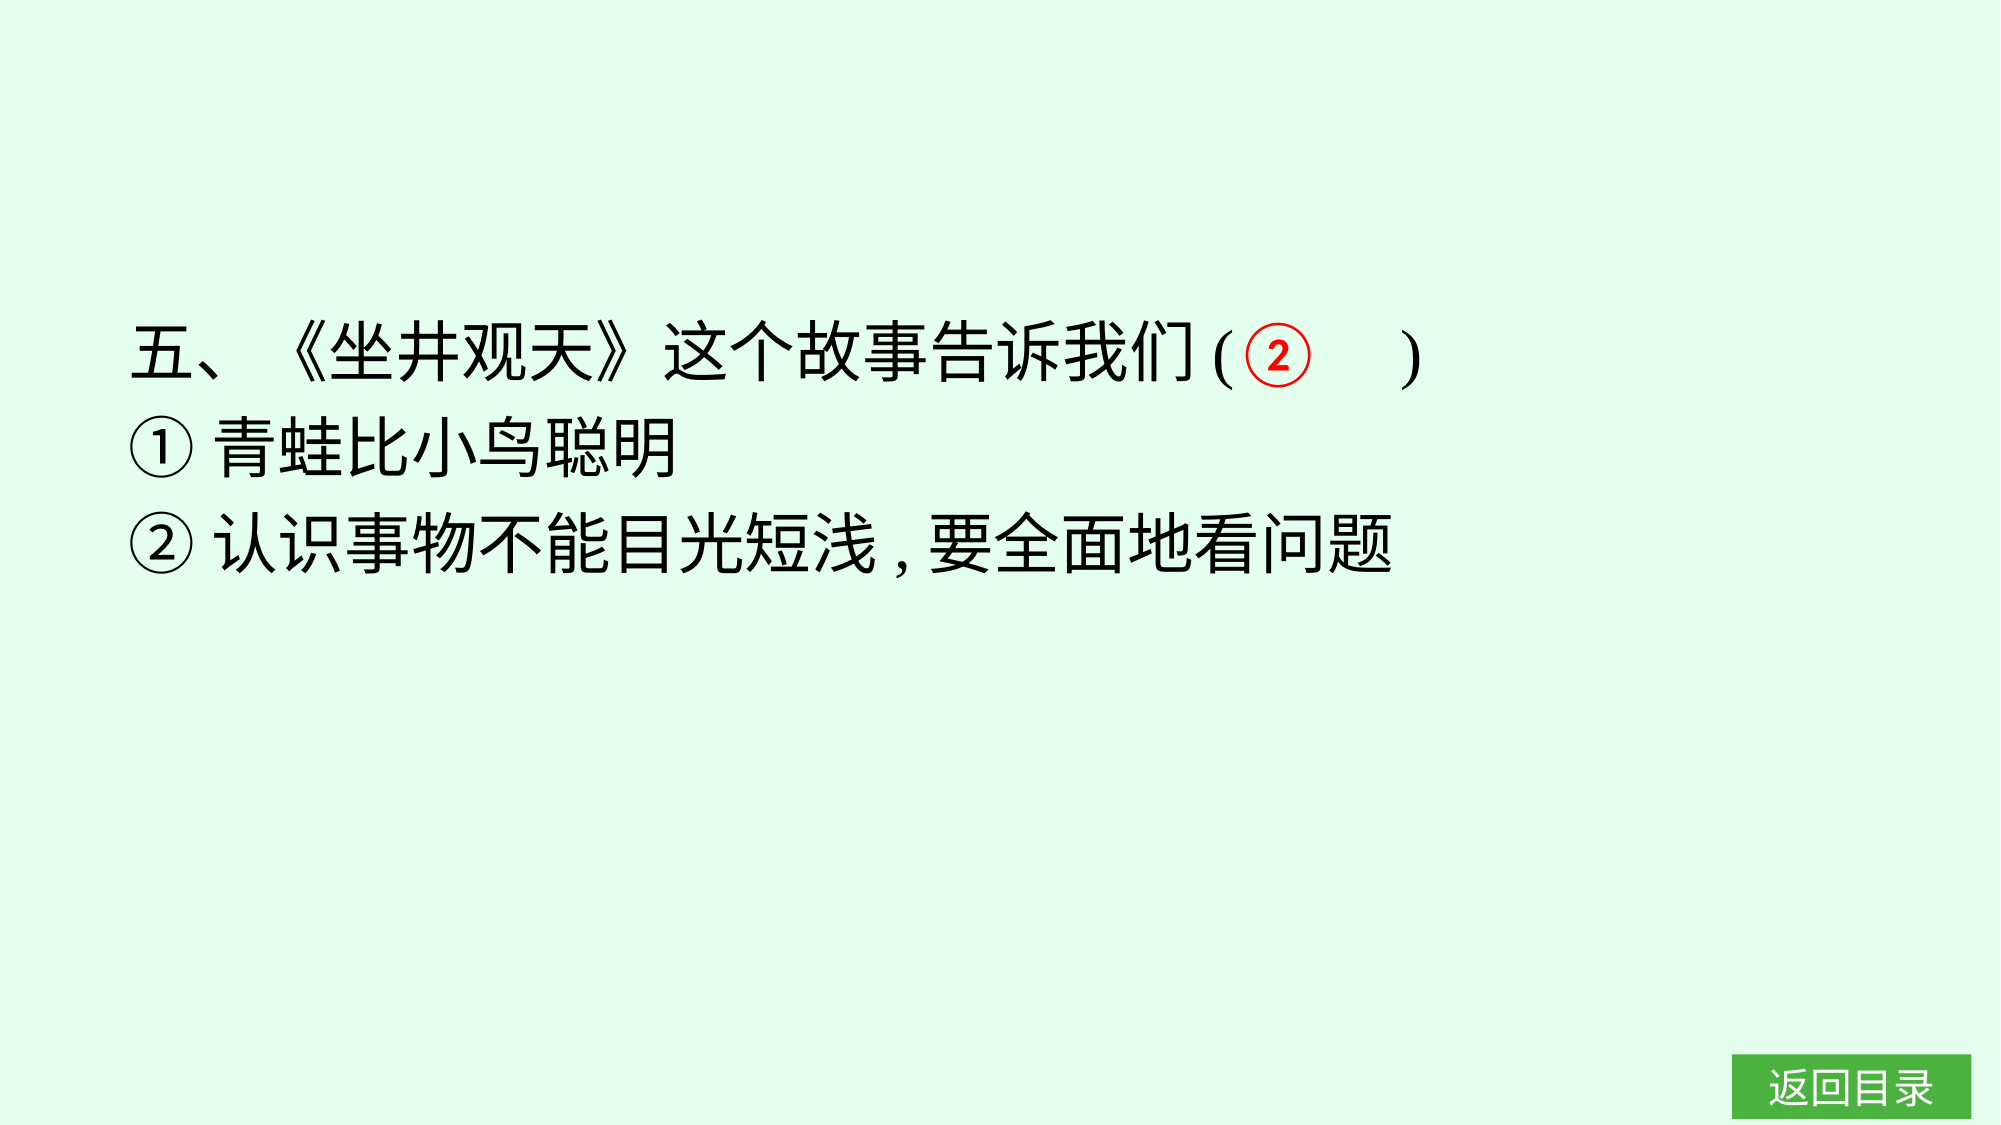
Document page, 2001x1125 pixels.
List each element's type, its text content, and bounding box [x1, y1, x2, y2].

text_box ② [1219, 286, 1338, 398]
text_box 五、《坐井观天》这个故事告诉我们( ) ①青蛙比小鸟聪明 ②认识事物不能目光短浅,要全面地看问题 [113, 286, 1887, 590]
